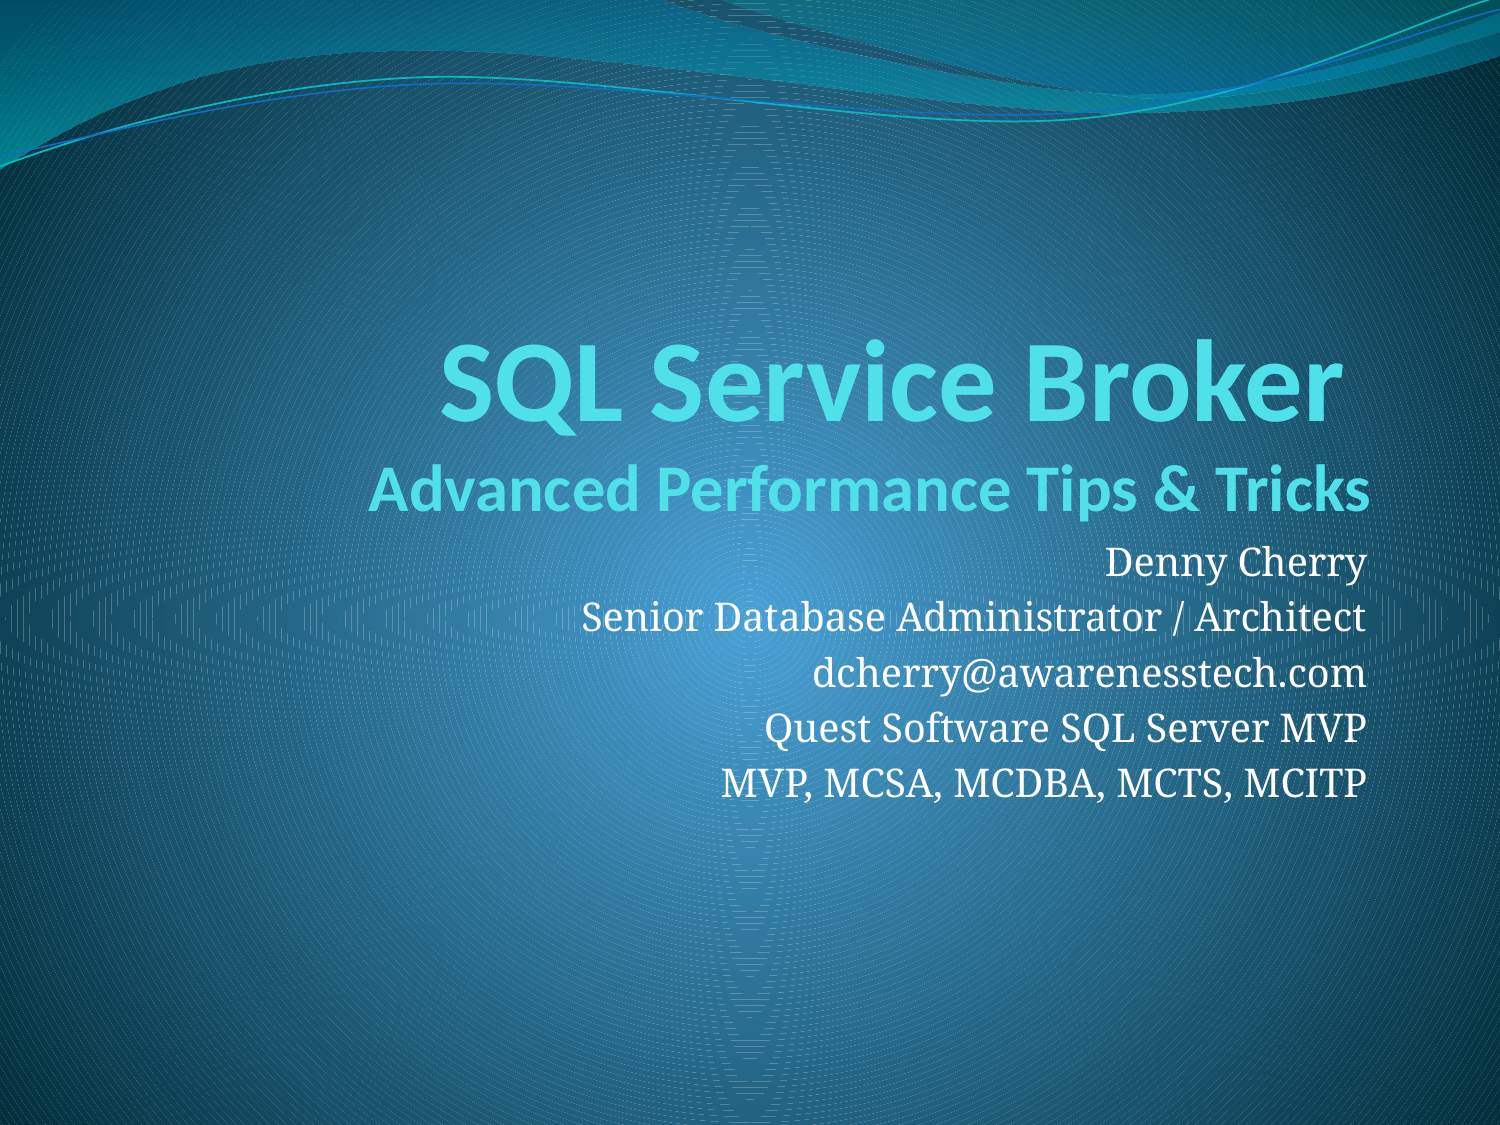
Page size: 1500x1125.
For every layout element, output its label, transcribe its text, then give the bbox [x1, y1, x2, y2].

subtitle Denny Cherry Senior Database Administrator / Architect dcherry@awarenesstech.com Quest Software SQL Server MVP MVP, MCSA, MCDBA, MCTS, MCITP [87, 529, 1376, 818]
title SQL Service Broker Advanced Performance Tips & Tricks [87, 224, 1376, 525]
